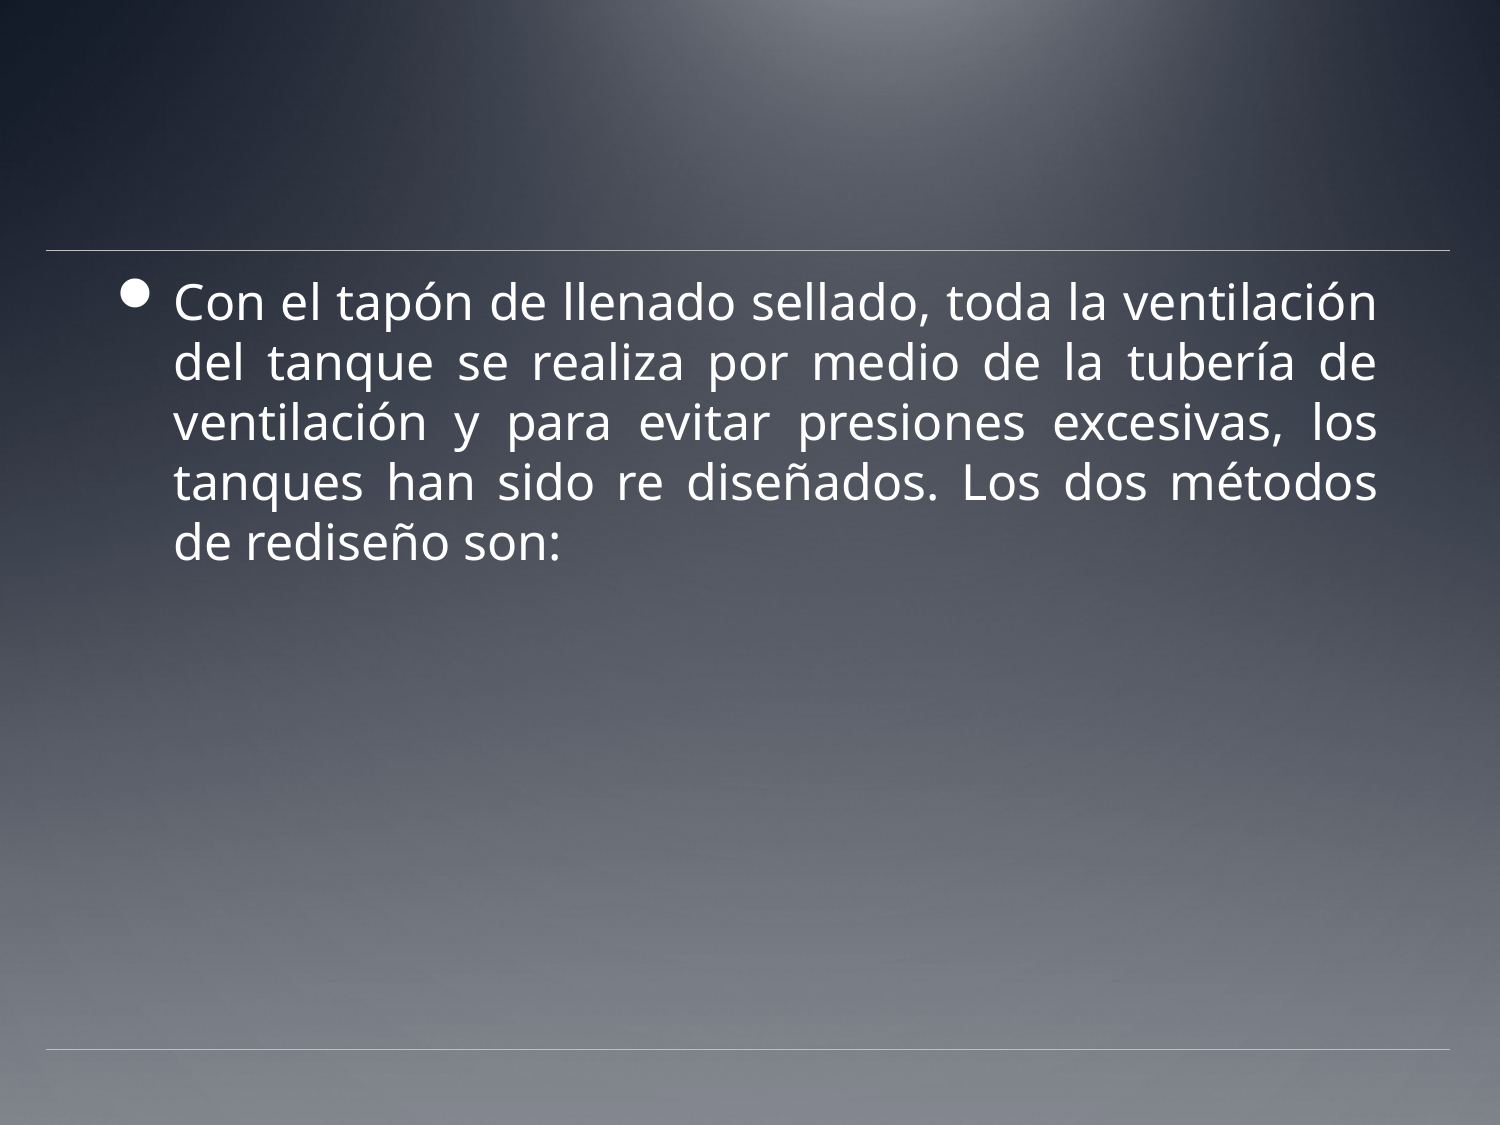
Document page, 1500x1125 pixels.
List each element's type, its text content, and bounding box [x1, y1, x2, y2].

list Con el tapón de llenado sellado, toda la ventilación del tanque se realiza por medio de la tubería de ventilación y para evitar presiones excesivas, los tanques han sido re diseñados. Los dos métodos de rediseño son: [101, 262, 1394, 1024]
